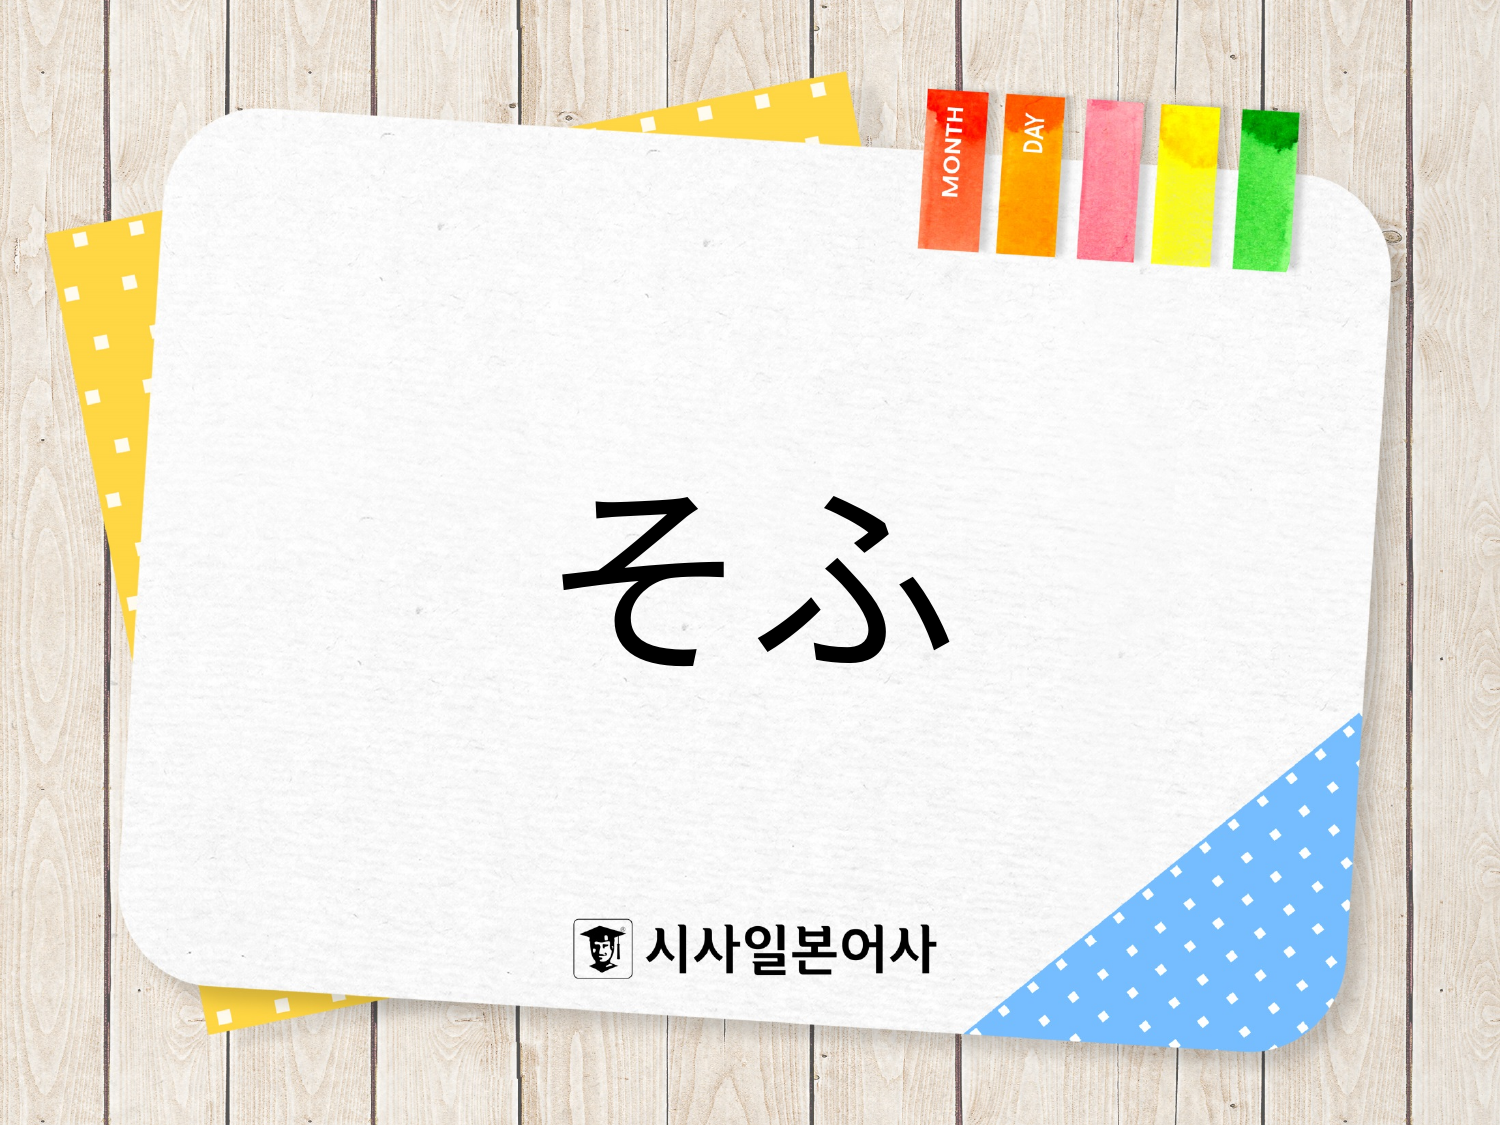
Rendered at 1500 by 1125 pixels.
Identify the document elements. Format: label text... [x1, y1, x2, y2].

picture [0, 0, 1500, 1125]
title そふ [75, 338, 1425, 811]
